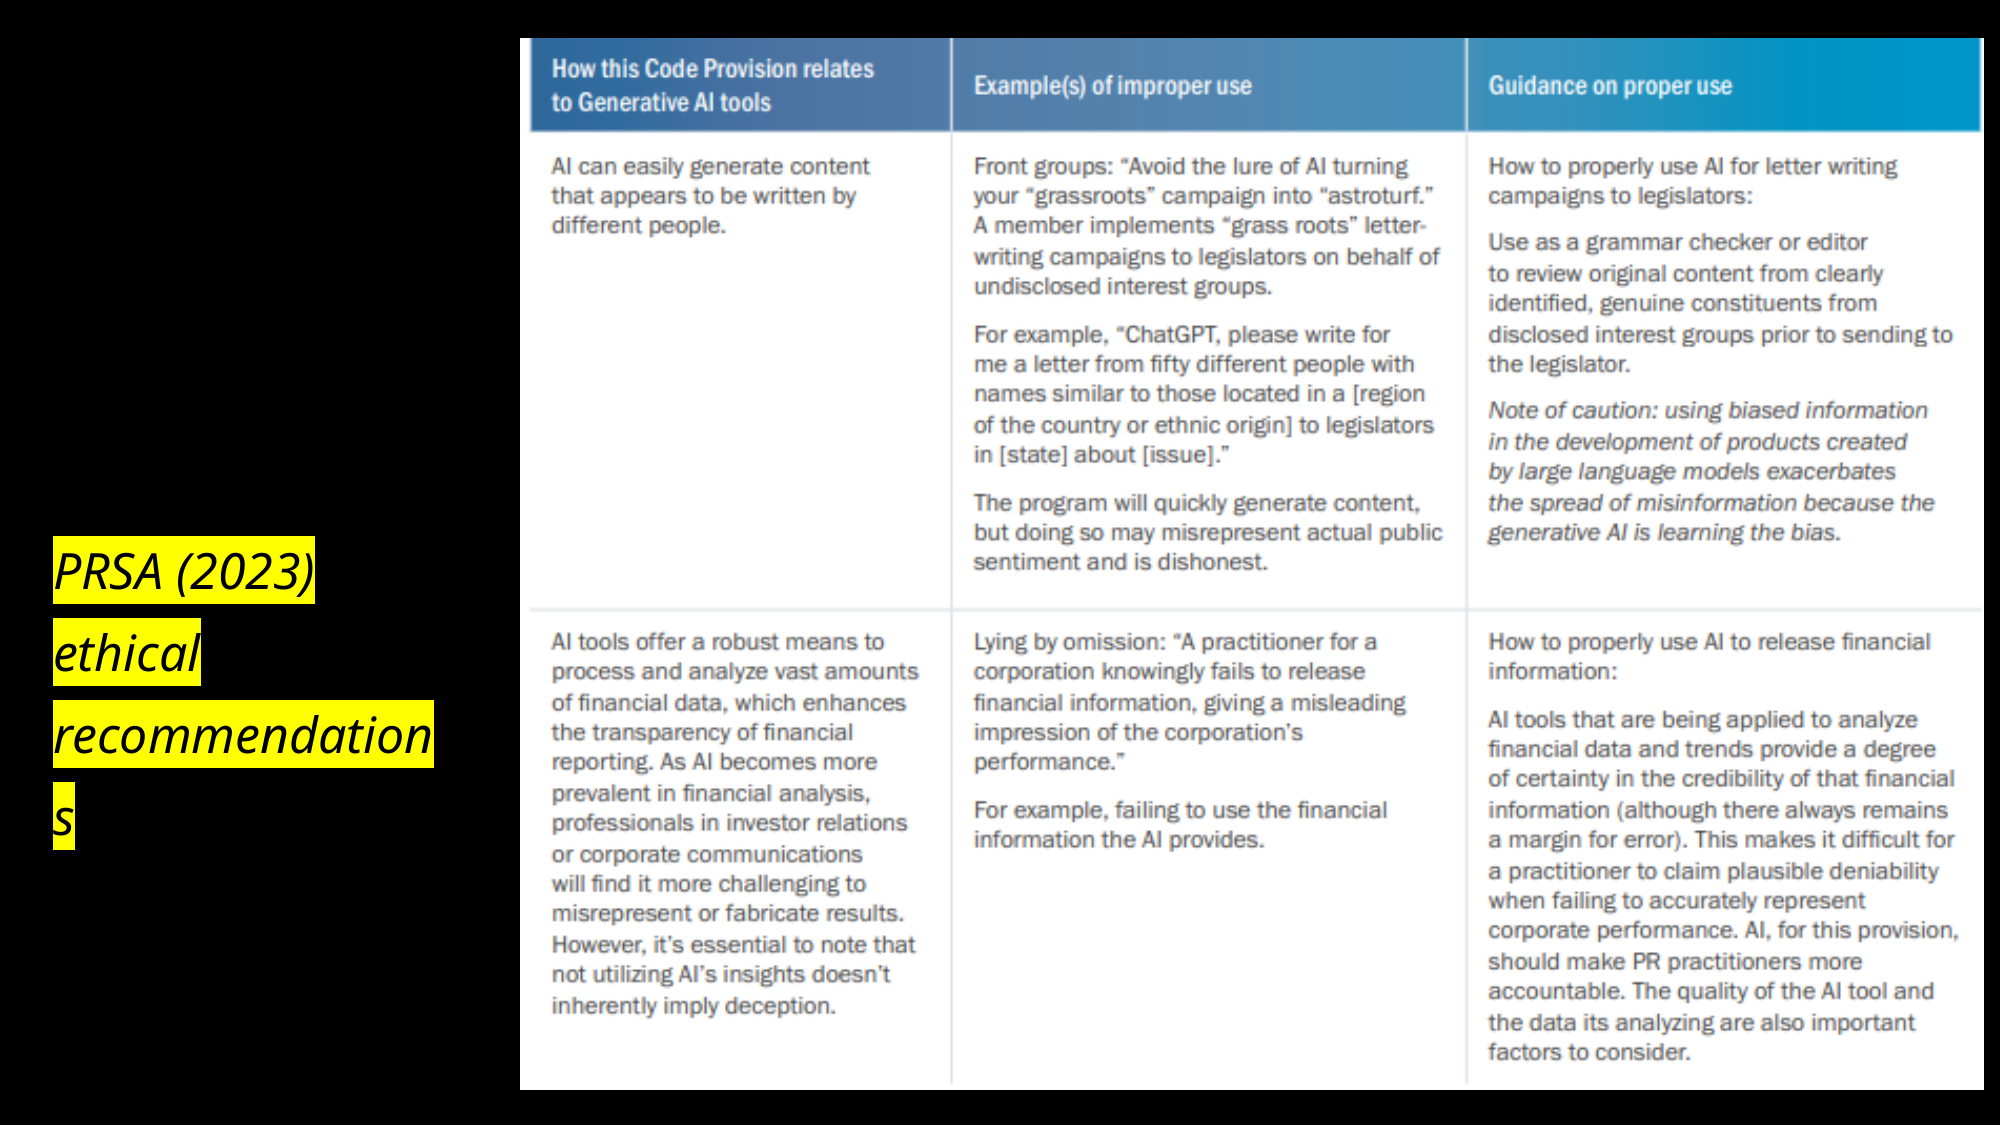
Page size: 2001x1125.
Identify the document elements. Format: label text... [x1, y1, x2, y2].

title PRSA (2023) ethical recommendations [38, 115, 469, 858]
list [520, 38, 1984, 1090]
